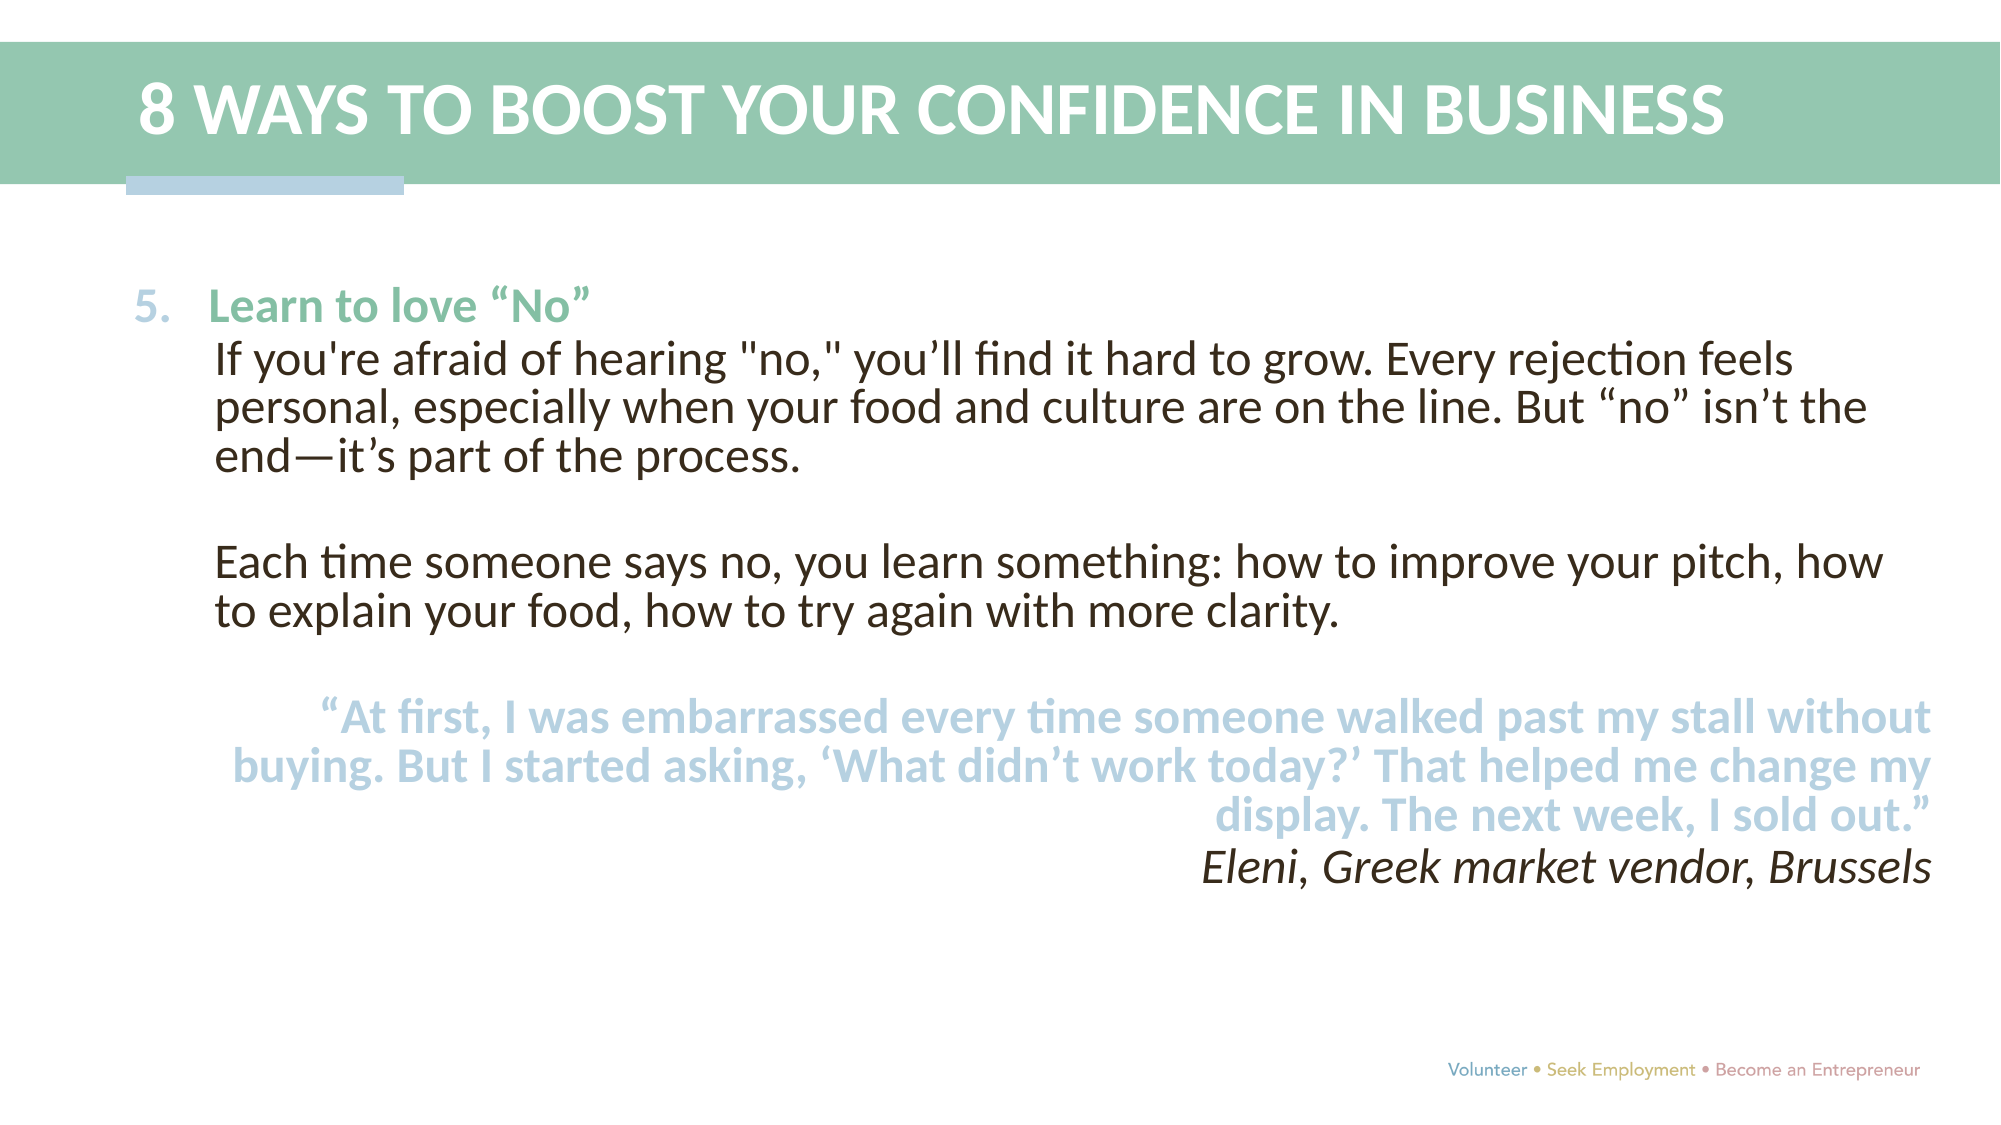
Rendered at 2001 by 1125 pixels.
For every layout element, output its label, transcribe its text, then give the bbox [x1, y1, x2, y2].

list Learn to love “No” If you're afraid of hearing "no," you’ll find it hard to grow. Every rejection feels personal, especially when your food and culture are on the line. But “no” isn’t the end—it’s part of the process. Each time someone says no, you learn something: how to improve your pitch, how to explain your food, how to try again with more clarity. “At first, I was embarrassed every time someone walked past my stall without buying. But I started asking, ‘What didn’t work today?’ That helped me change my display. The next week, I sold out.” Eleni, Greek market vendor, Brussels [118, 275, 1948, 1023]
list 8 WAYS TO BOOST YOUR CONFIDENCE IN BUSINESS [123, 51, 1913, 170]
picture [1418, 1046, 1971, 1103]
